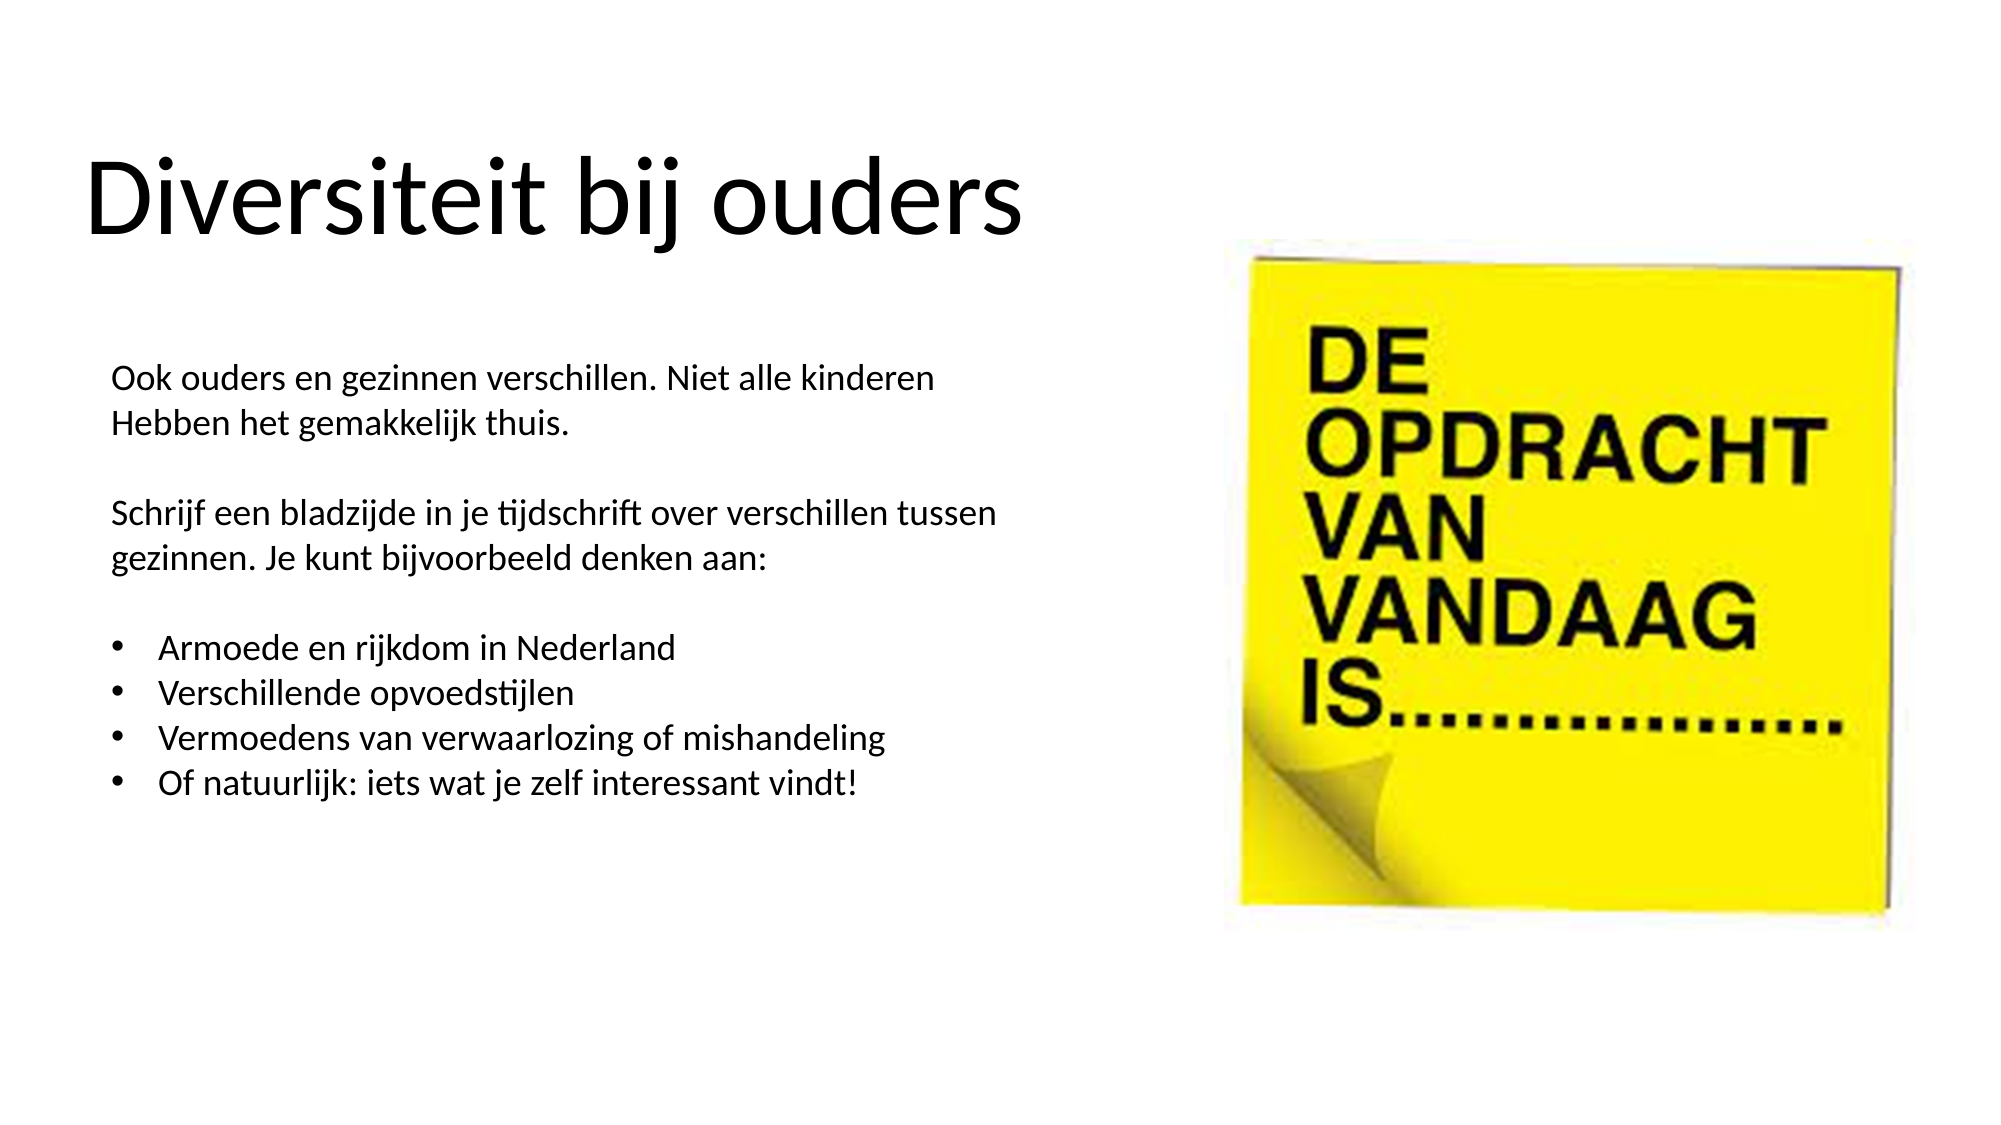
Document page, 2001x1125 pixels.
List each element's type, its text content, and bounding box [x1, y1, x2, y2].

text_box Ook ouders en gezinnen verschillen. Niet alle kinderen Hebben het gemakkelijk thuis. Schrijf een bladzijde in je tijdschrift over verschillen tussen gezinnen. Je kunt bijvoorbeeld denken aan: Armoede en rijkdom in Nederland Verschillende opvoedstijlen Vermoedens van verwaarlozing of mishandeling Of natuurlijk: iets wat je zelf interessant vindt! [96, 345, 1014, 900]
text_box Diversiteit bij ouders [69, 114, 1041, 265]
picture [1224, 239, 1918, 933]
